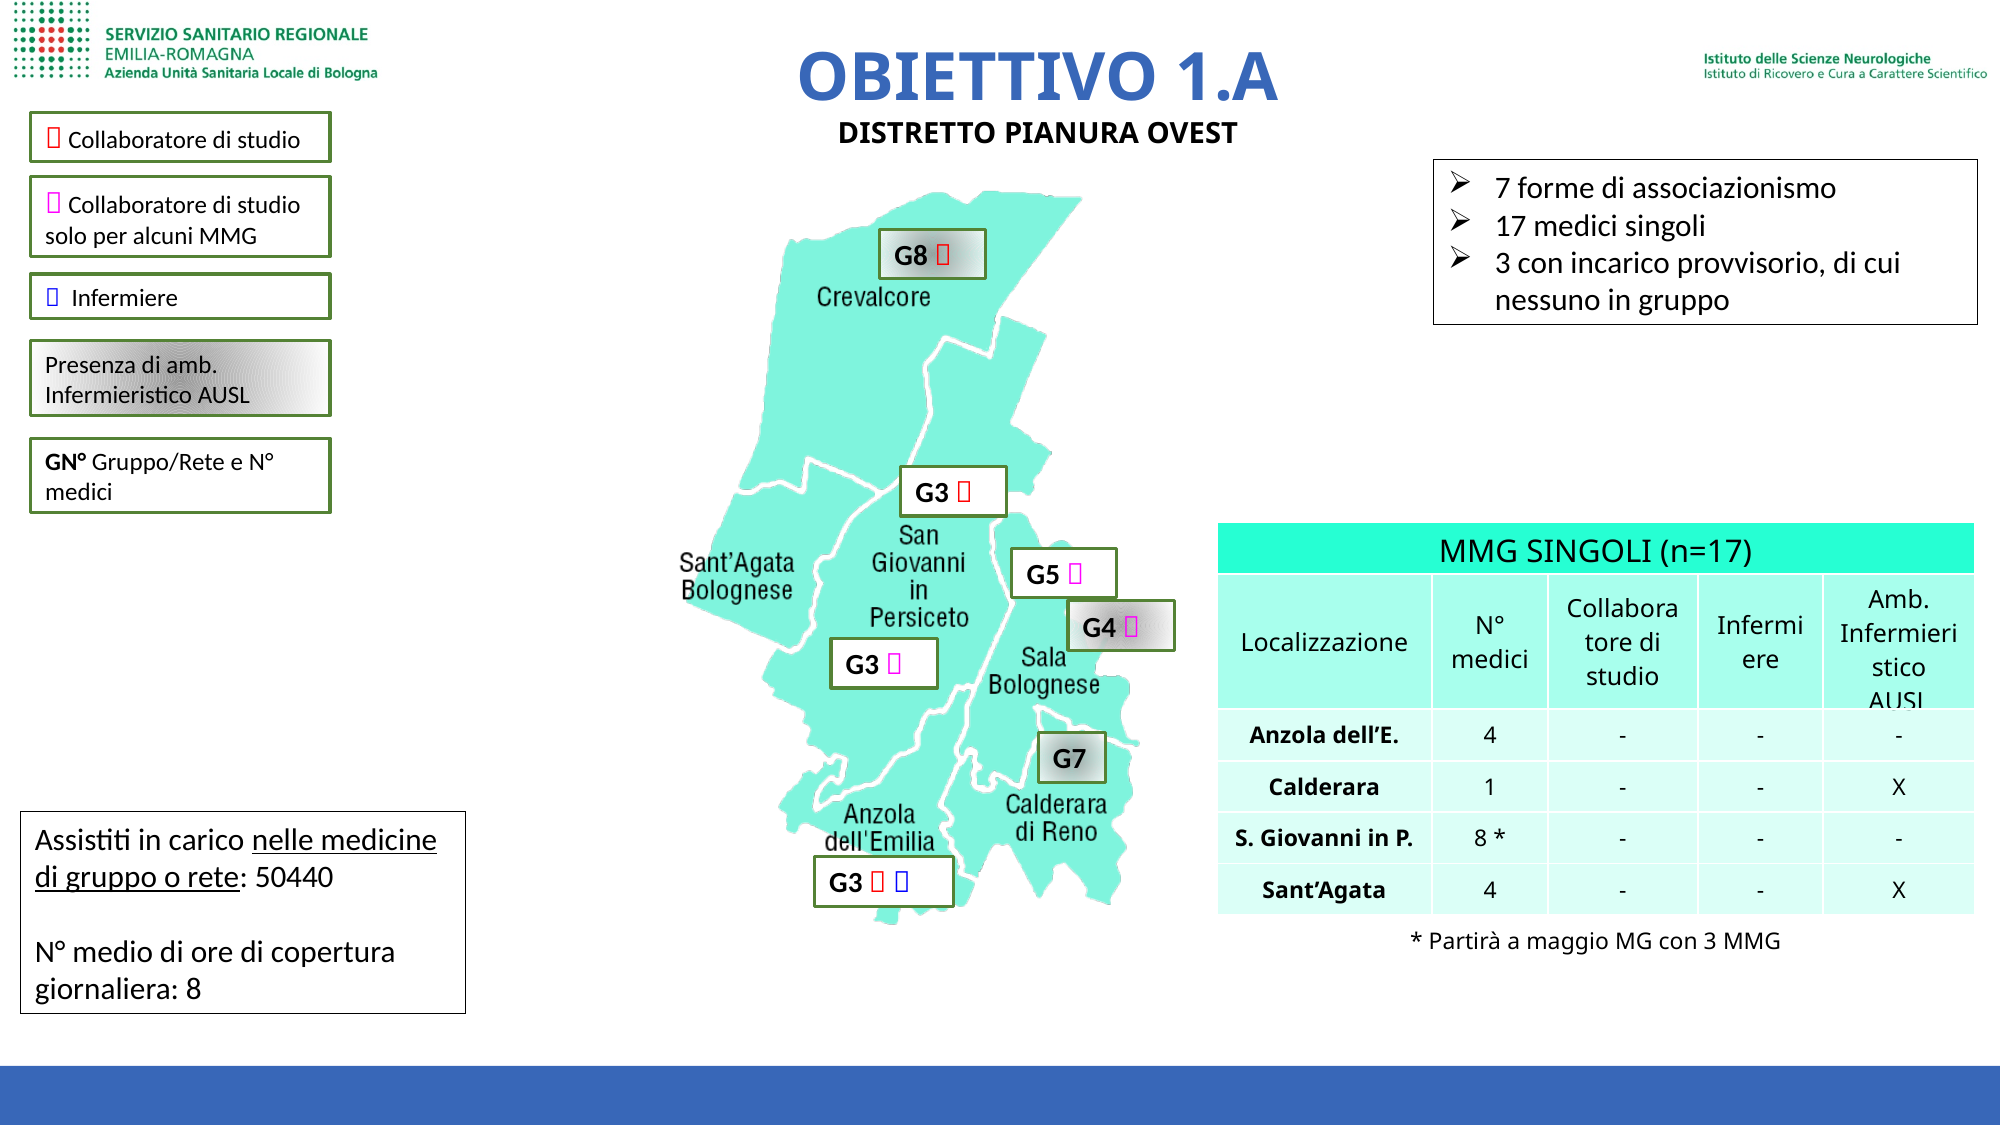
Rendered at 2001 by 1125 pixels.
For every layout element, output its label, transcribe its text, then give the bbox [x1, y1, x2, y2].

text_box  Infermiere [30, 274, 331, 319]
table_cell - [1699, 710, 1822, 760]
table_cell - [1824, 813, 1974, 863]
table_cell - [1549, 710, 1697, 760]
text_box 7 forme di associazionismo 17 medici singoli 3 con incarico provvisorio, di cui nessuno in gruppo [1437, 159, 1978, 325]
table_cell - [1699, 762, 1822, 811]
picture [1696, 1, 1990, 81]
picture [10, 1, 386, 81]
table_cell * Partirà a maggio MG con 3 MMG [1218, 916, 1974, 965]
table_cell 1 [1437, 762, 1547, 811]
table_cell X [1824, 762, 1974, 811]
table_cell 4 [1437, 710, 1547, 760]
picture [639, 112, 1437, 953]
text_box [0, 1065, 2000, 1125]
text_box OBIETTIVO 1.A DISTRETTO PIANURA OVEST [671, 26, 1405, 112]
text_box  Collaboratore di studio [30, 112, 331, 162]
table_header MMG SINGOLI (n=17) [1437, 523, 1974, 573]
text_box GN° Gruppo/Rete e N° medici [30, 438, 331, 513]
table_cell N° medici [1437, 575, 1547, 708]
table_cell Collaboratore di studio [1549, 575, 1697, 708]
table_cell 8 * [1437, 813, 1547, 863]
table_cell - [1699, 864, 1822, 914]
table_cell X [1824, 864, 1974, 914]
table_cell - [1549, 864, 1697, 914]
text_box Presenza di amb. Infermieristico AUSL [30, 340, 331, 416]
text_box  Collaboratore di studio solo per alcuni MMG [30, 176, 331, 257]
table_cell Infermiere [1699, 575, 1822, 708]
table_cell Amb. Infermieristico AUSL [1824, 575, 1974, 708]
table_cell 4 [1437, 864, 1547, 914]
text_box Assistiti in carico nelle medicine di gruppo o rete: 50440 N° medio di ore di copertura giornaliera: 8 [20, 811, 466, 1014]
table_cell - [1549, 813, 1697, 863]
table_cell - [1549, 762, 1697, 811]
table_cell - [1699, 813, 1822, 863]
table_cell - [1824, 710, 1974, 760]
